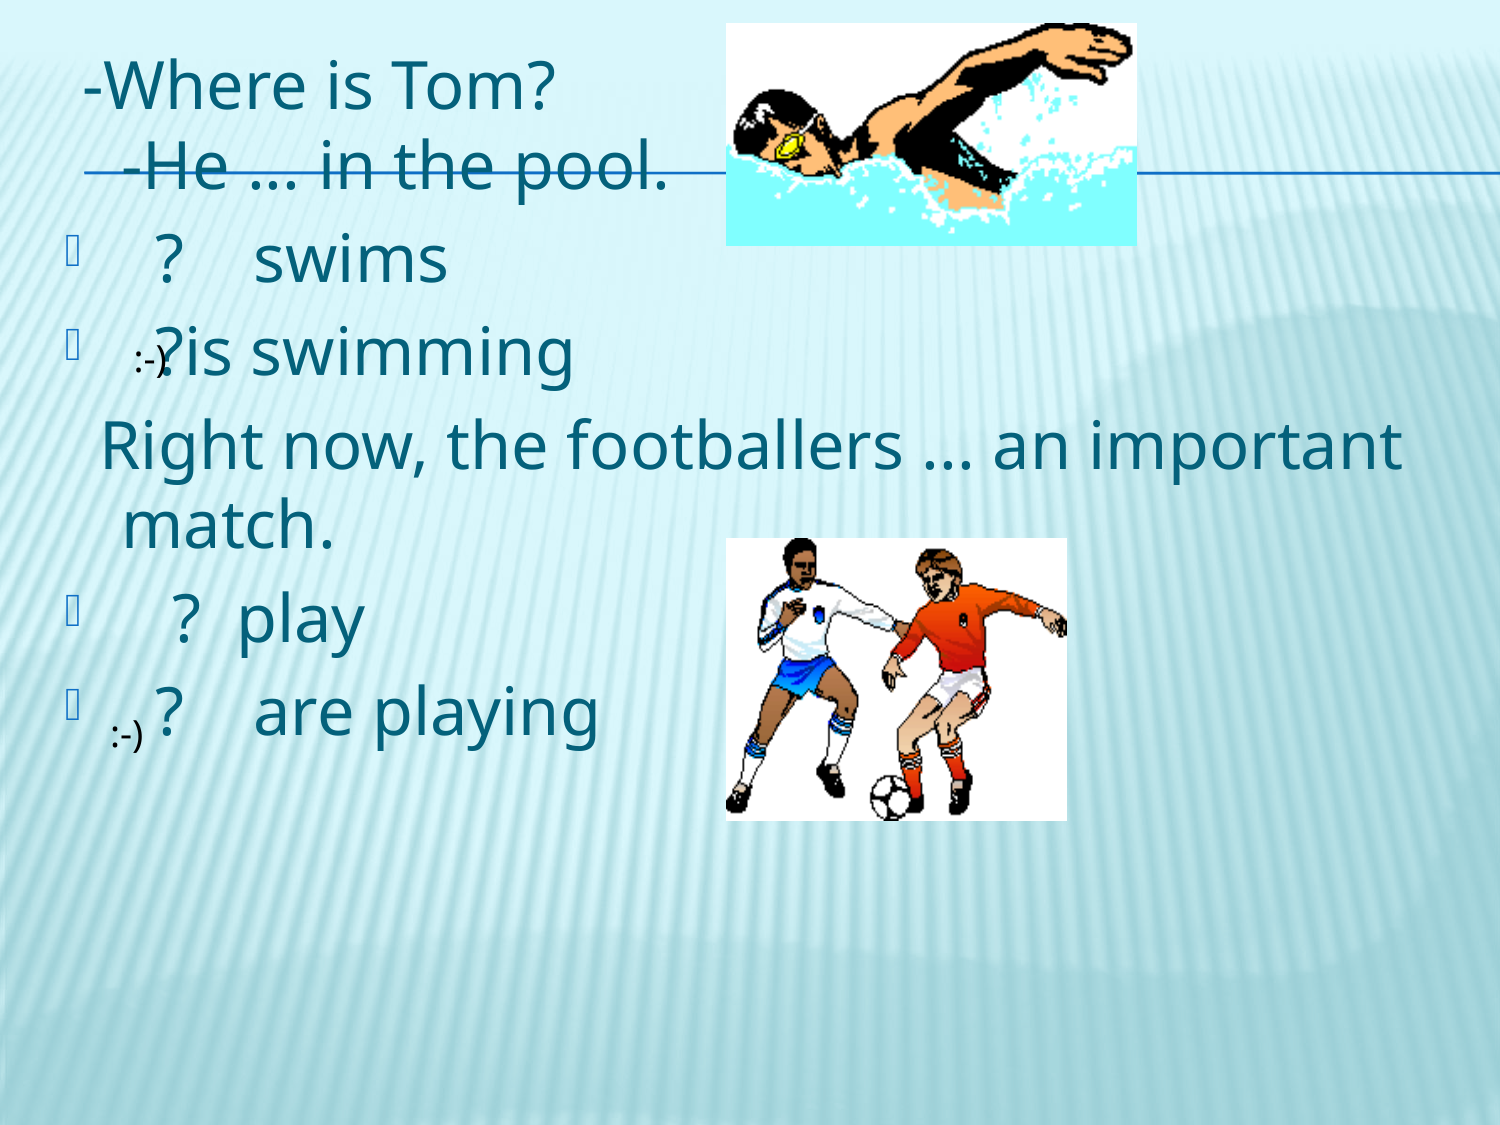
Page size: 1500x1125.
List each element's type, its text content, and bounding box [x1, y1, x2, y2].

list -Where is Tom? -He ... in the pool. ? swims ?is swimming Right now, the footballers ... an important match. ? play ? are playing [50, 35, 1475, 1090]
text_box :-) [95, 703, 159, 763]
picture [726, 538, 1067, 821]
picture [726, 23, 1137, 247]
text_box :-) [118, 328, 182, 388]
